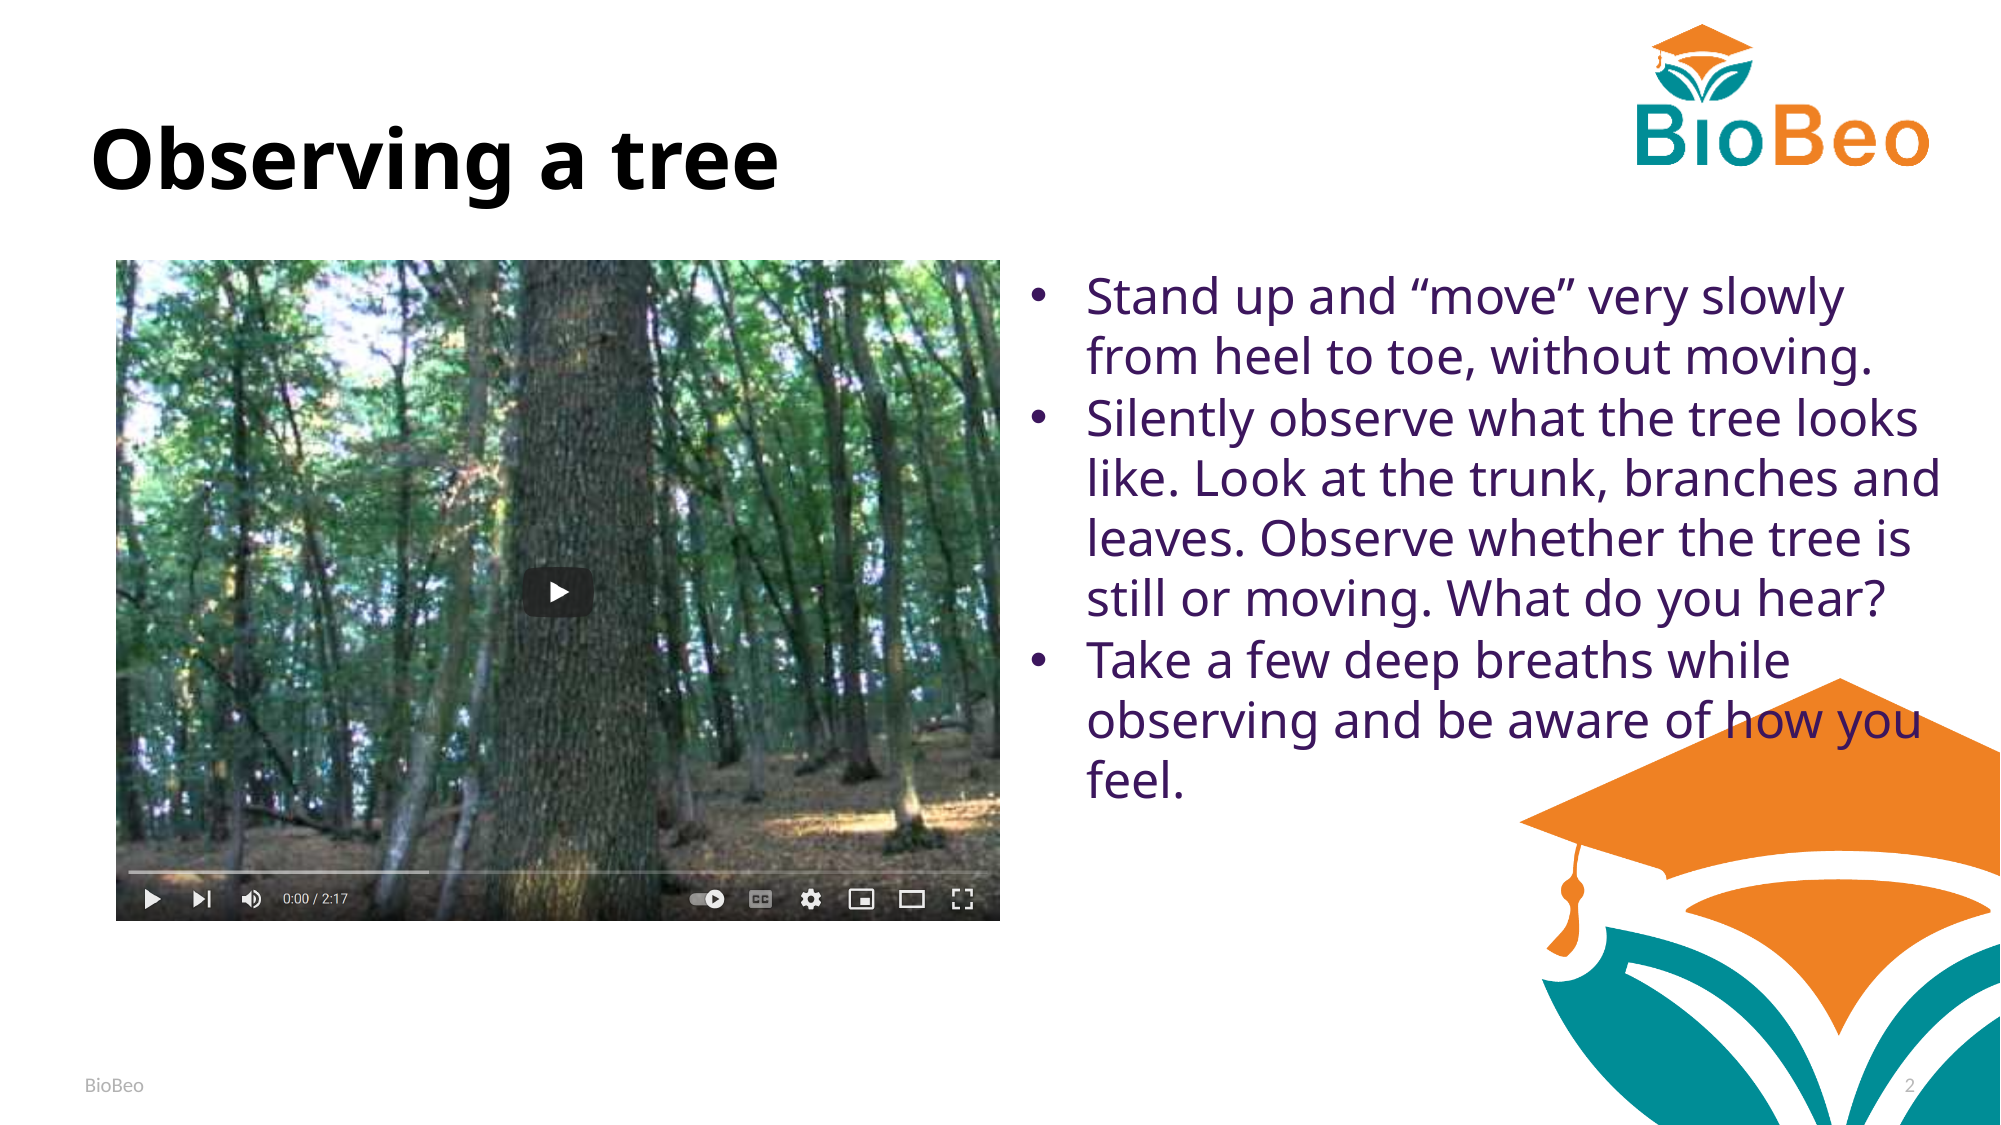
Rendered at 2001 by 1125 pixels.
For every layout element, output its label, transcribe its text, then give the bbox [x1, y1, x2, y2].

picture [115, 260, 1001, 921]
subtitle Stand up and “move” very slowly from heel to toe, without moving. Silently observe what the tree looks like. Look at the trunk, branches and leaves. Observe whether the tree is still or moving. What do you hear? Take a few deep breaths while observing and be aware of how you feel. [999, 257, 1979, 1045]
picture [1635, 22, 1931, 88]
slide_number 2 [1818, 1065, 1931, 1103]
title Observing a tree [74, 88, 1935, 237]
footer BioBeo [69, 1065, 1805, 1103]
picture [1478, 618, 2000, 1125]
